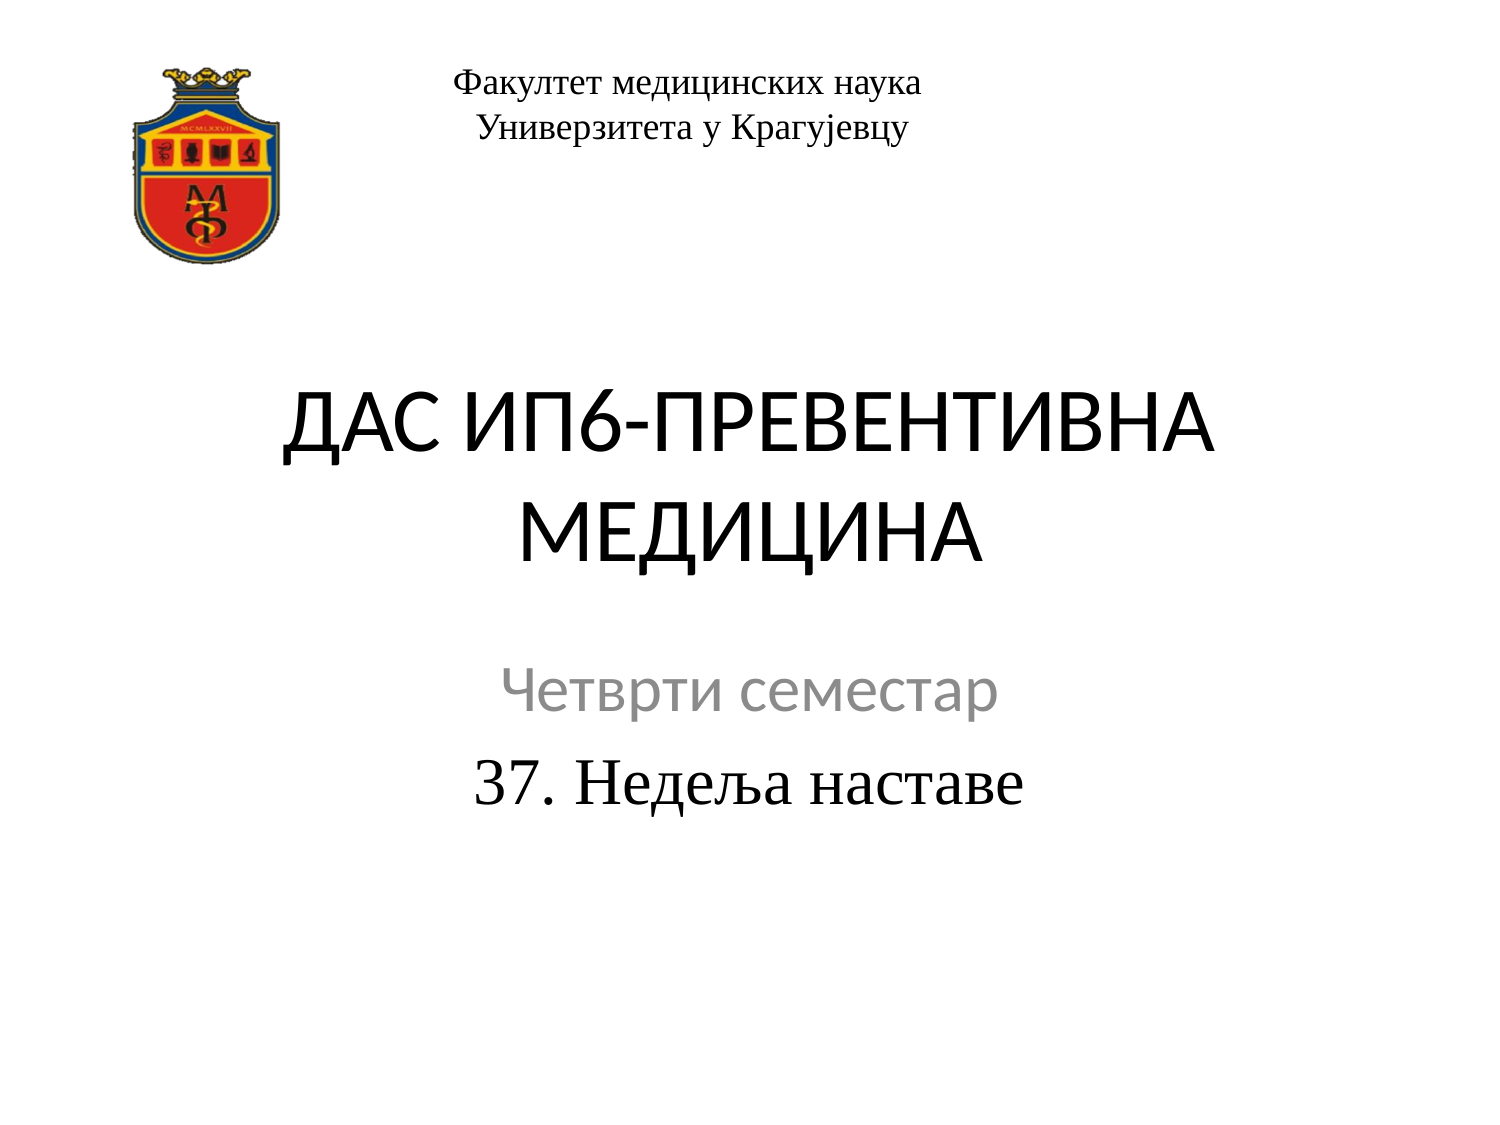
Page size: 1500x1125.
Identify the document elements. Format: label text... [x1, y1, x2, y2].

text_box Факултет медицинских наука Универзитета у Крагујевцу [350, 49, 1035, 155]
subtitle Четврти семестар 37. Недеља наставе [225, 637, 1275, 925]
title ДАС ИП6-ПРЕВЕНТИВНА МЕДИЦИНА [112, 349, 1388, 591]
picture [88, 48, 312, 281]
